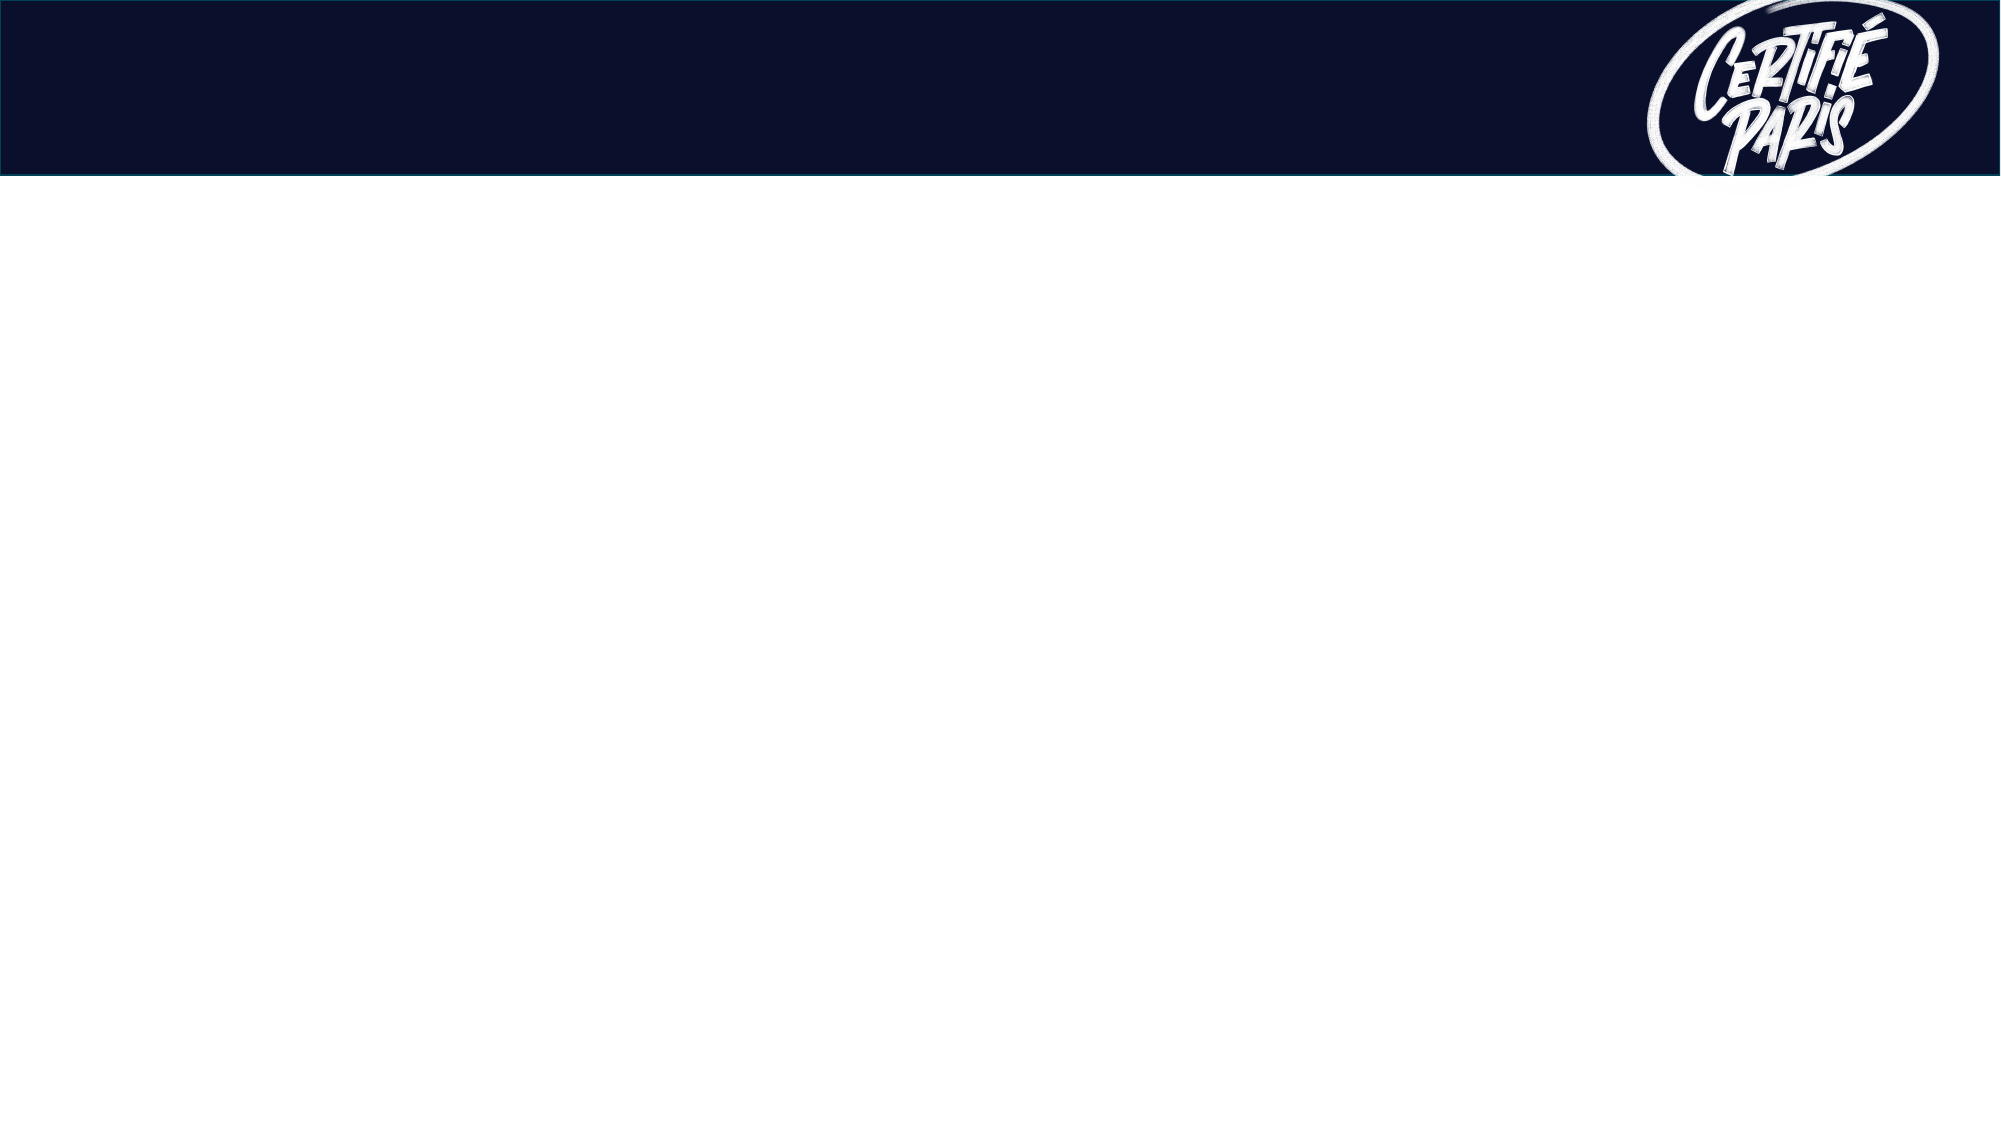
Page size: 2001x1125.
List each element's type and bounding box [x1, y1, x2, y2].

picture [1573, 0, 2001, 252]
